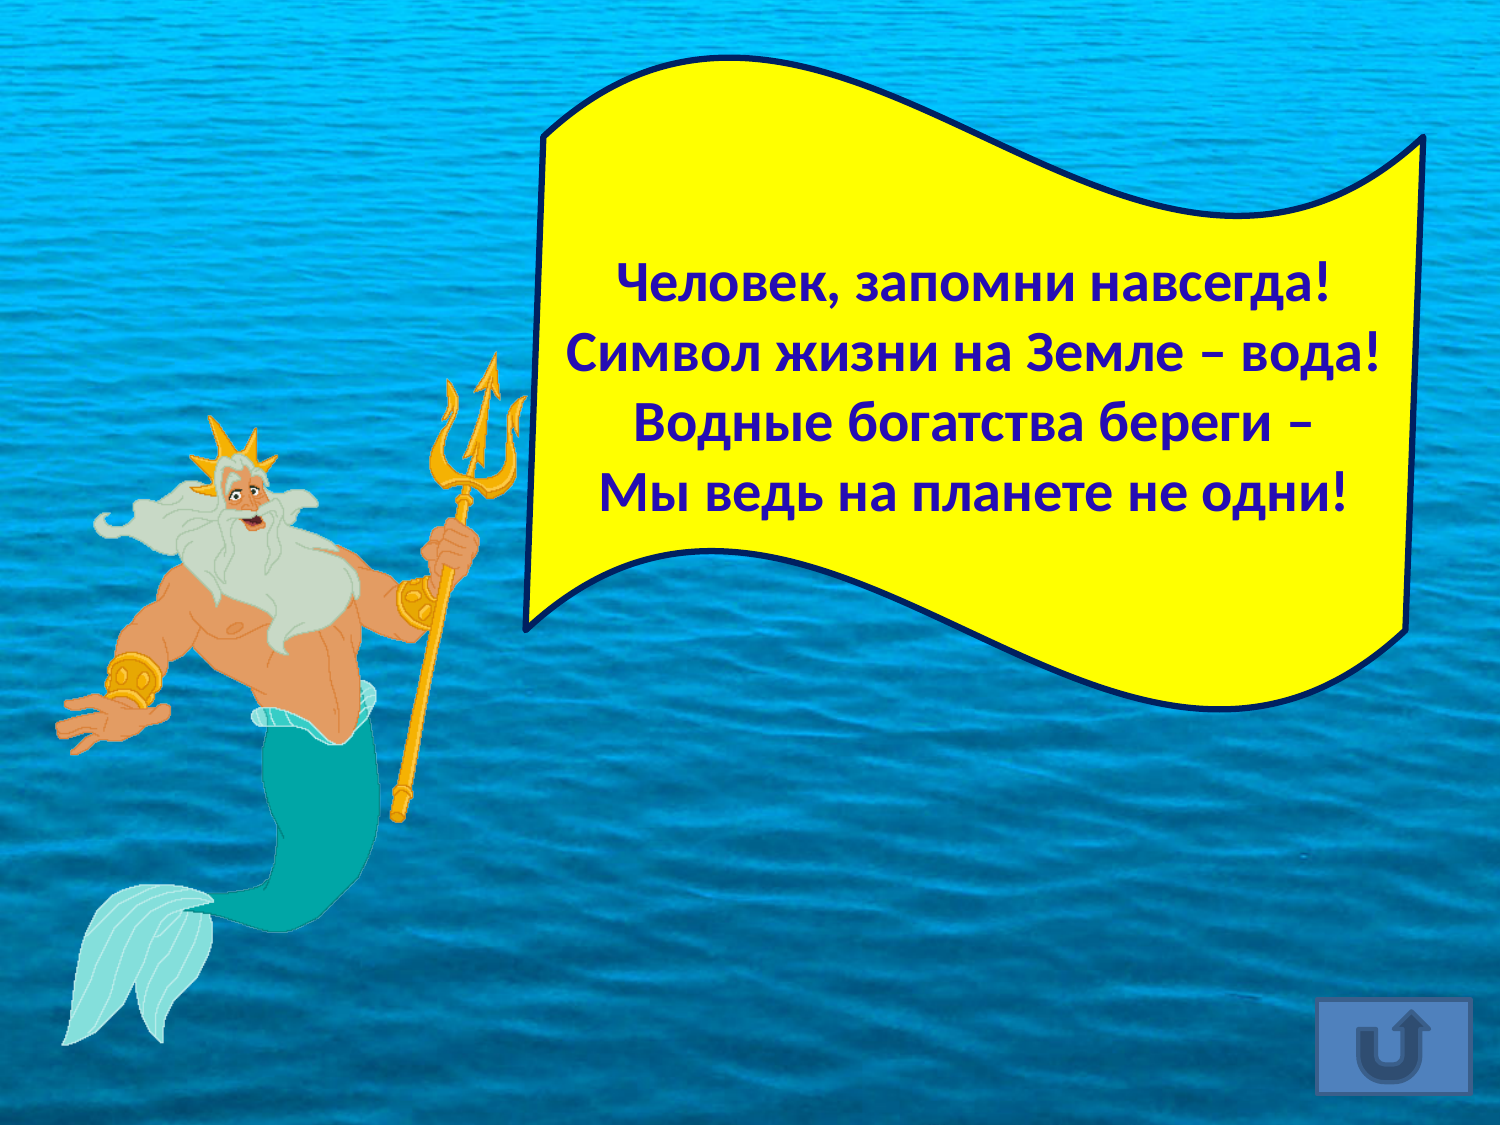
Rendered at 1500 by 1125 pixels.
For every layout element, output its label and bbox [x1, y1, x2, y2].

picture [1316, 998, 1472, 1095]
picture [56, 353, 526, 1045]
picture [523, 56, 1425, 712]
